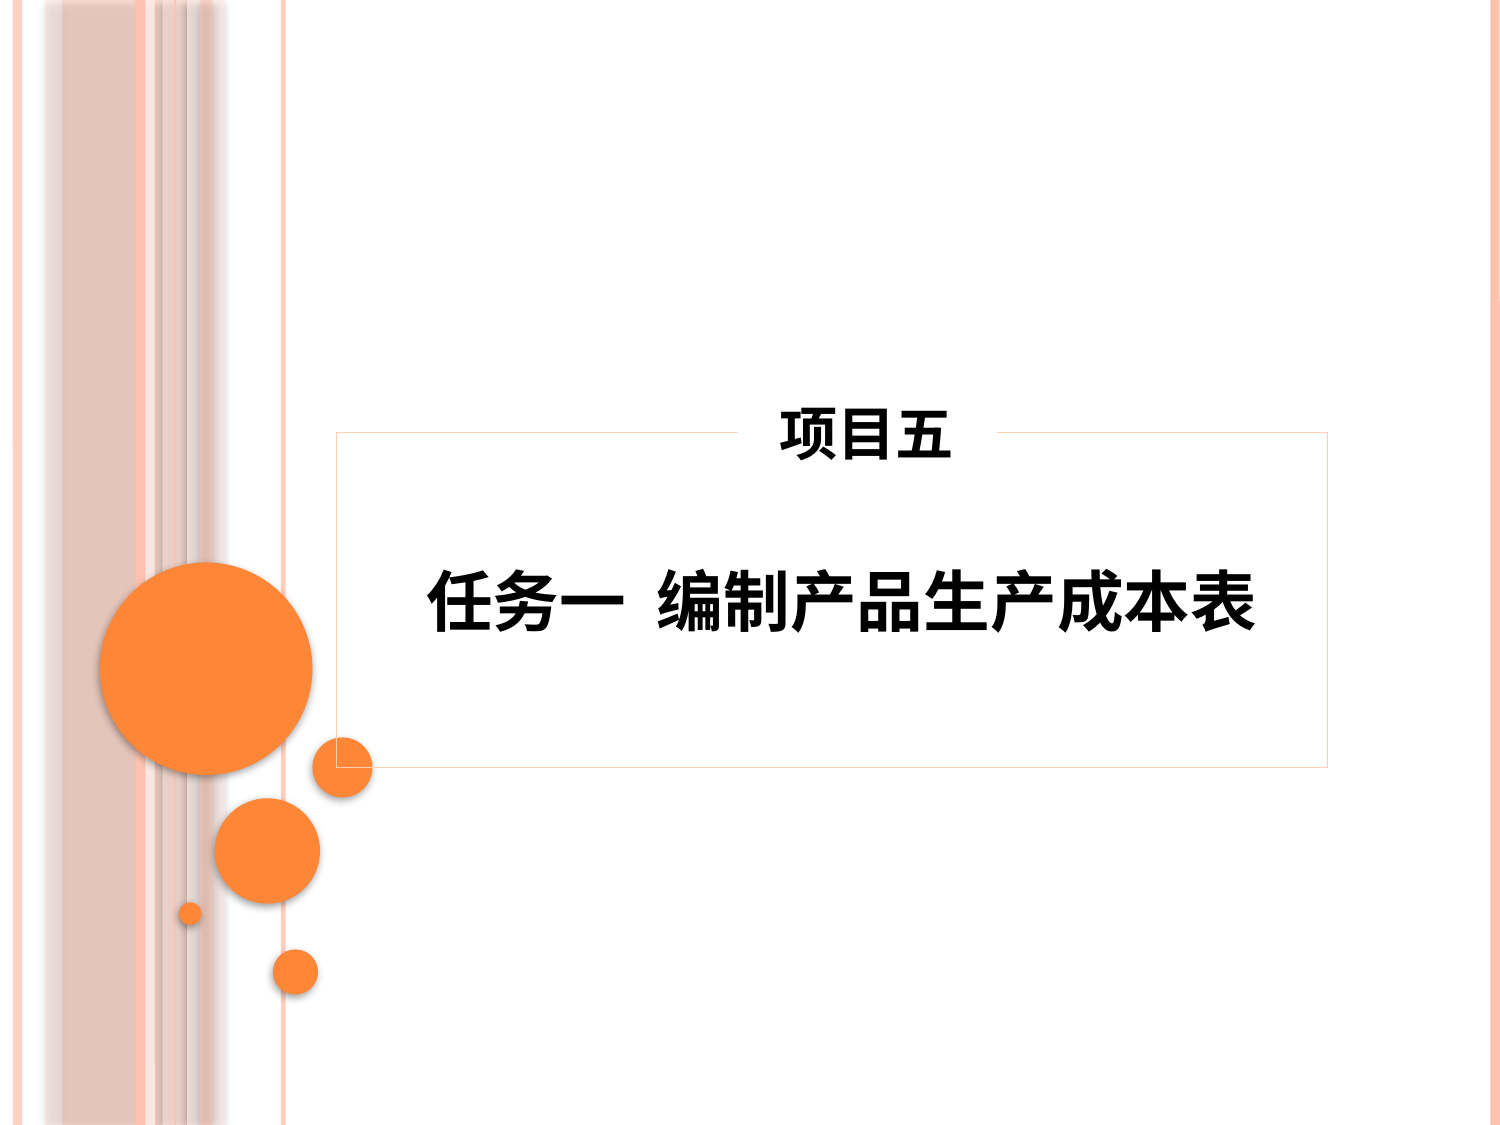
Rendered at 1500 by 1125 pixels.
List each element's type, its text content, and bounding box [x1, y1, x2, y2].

text_box 项目五 [737, 389, 998, 475]
text_box 任务一 编制产品生产成本表 [336, 432, 1328, 768]
